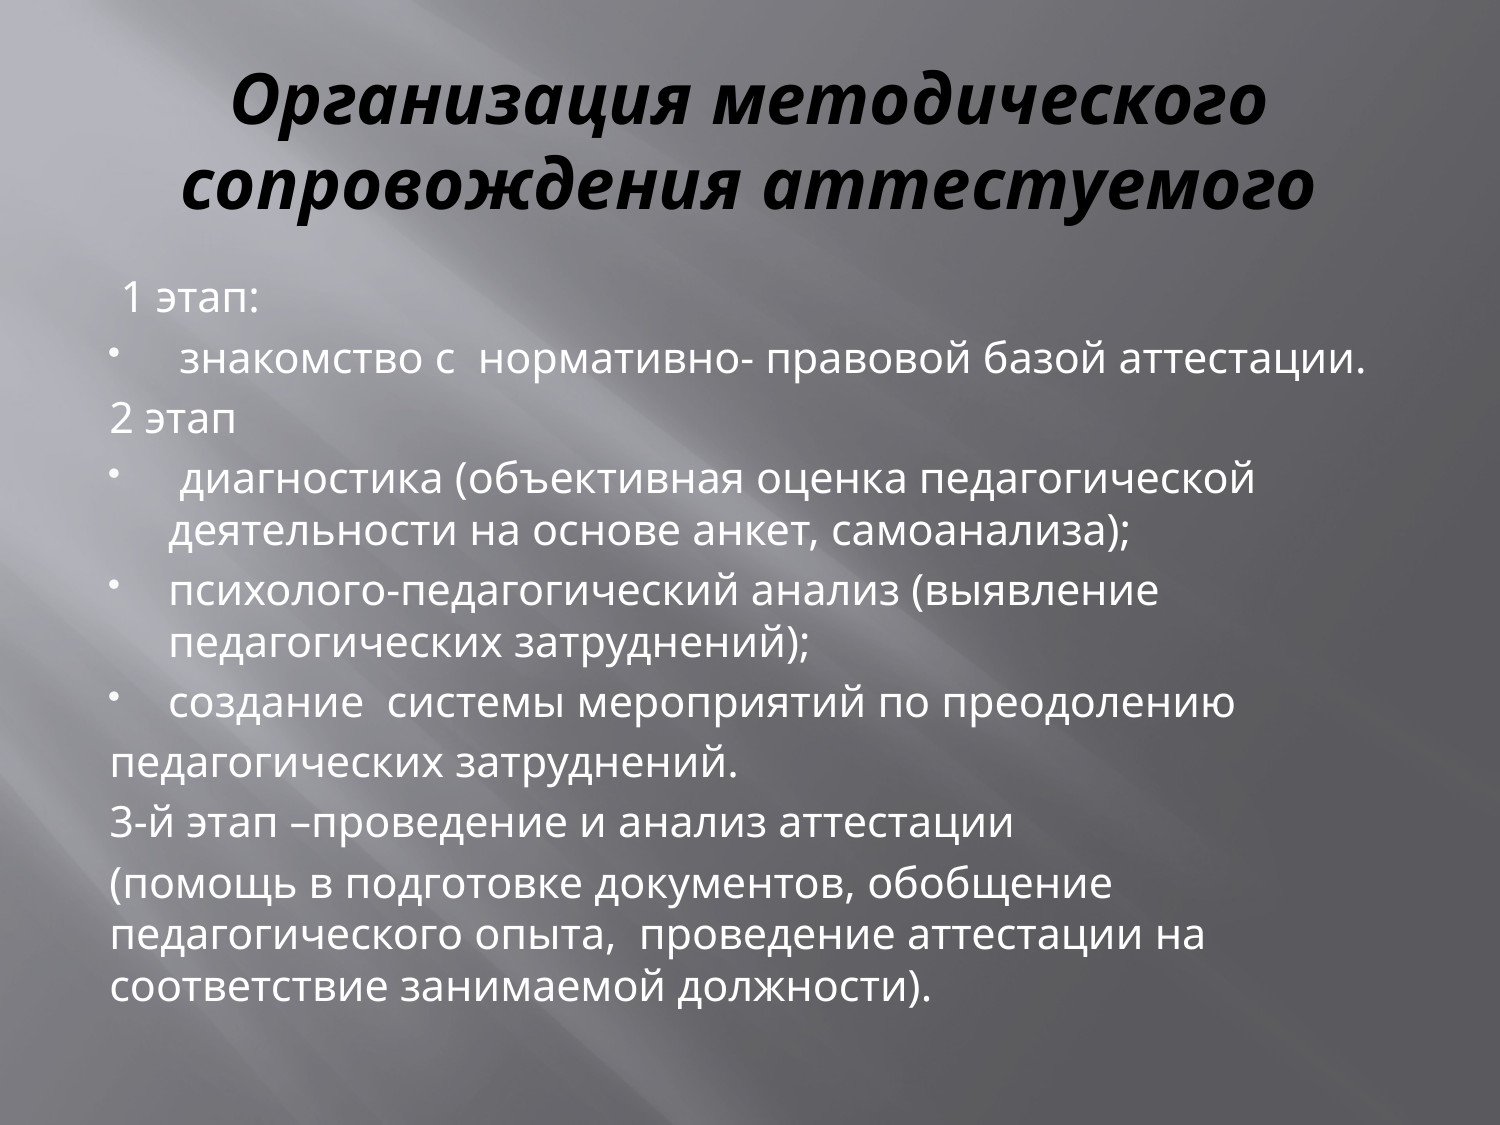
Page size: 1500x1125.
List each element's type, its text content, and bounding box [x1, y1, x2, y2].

title Организация методического сопровождения аттестуемого [75, 45, 1425, 233]
list 1 этап: знакомство с нормативно- правовой базой аттестации. 2 этап диагностика (объективная оценка педагогической деятельности на основе анкет, самоанализа); психолого-педагогический анализ (выявление педагогических затруднений); создание системы мероприятий по преодолению педагогических затруднений. 3-й этап –проведение и анализ аттестации (помощь в подготовке документов, обобщение педагогического опыта, проведение аттестации на соответствие занимаемой должности). [75, 262, 1425, 1035]
